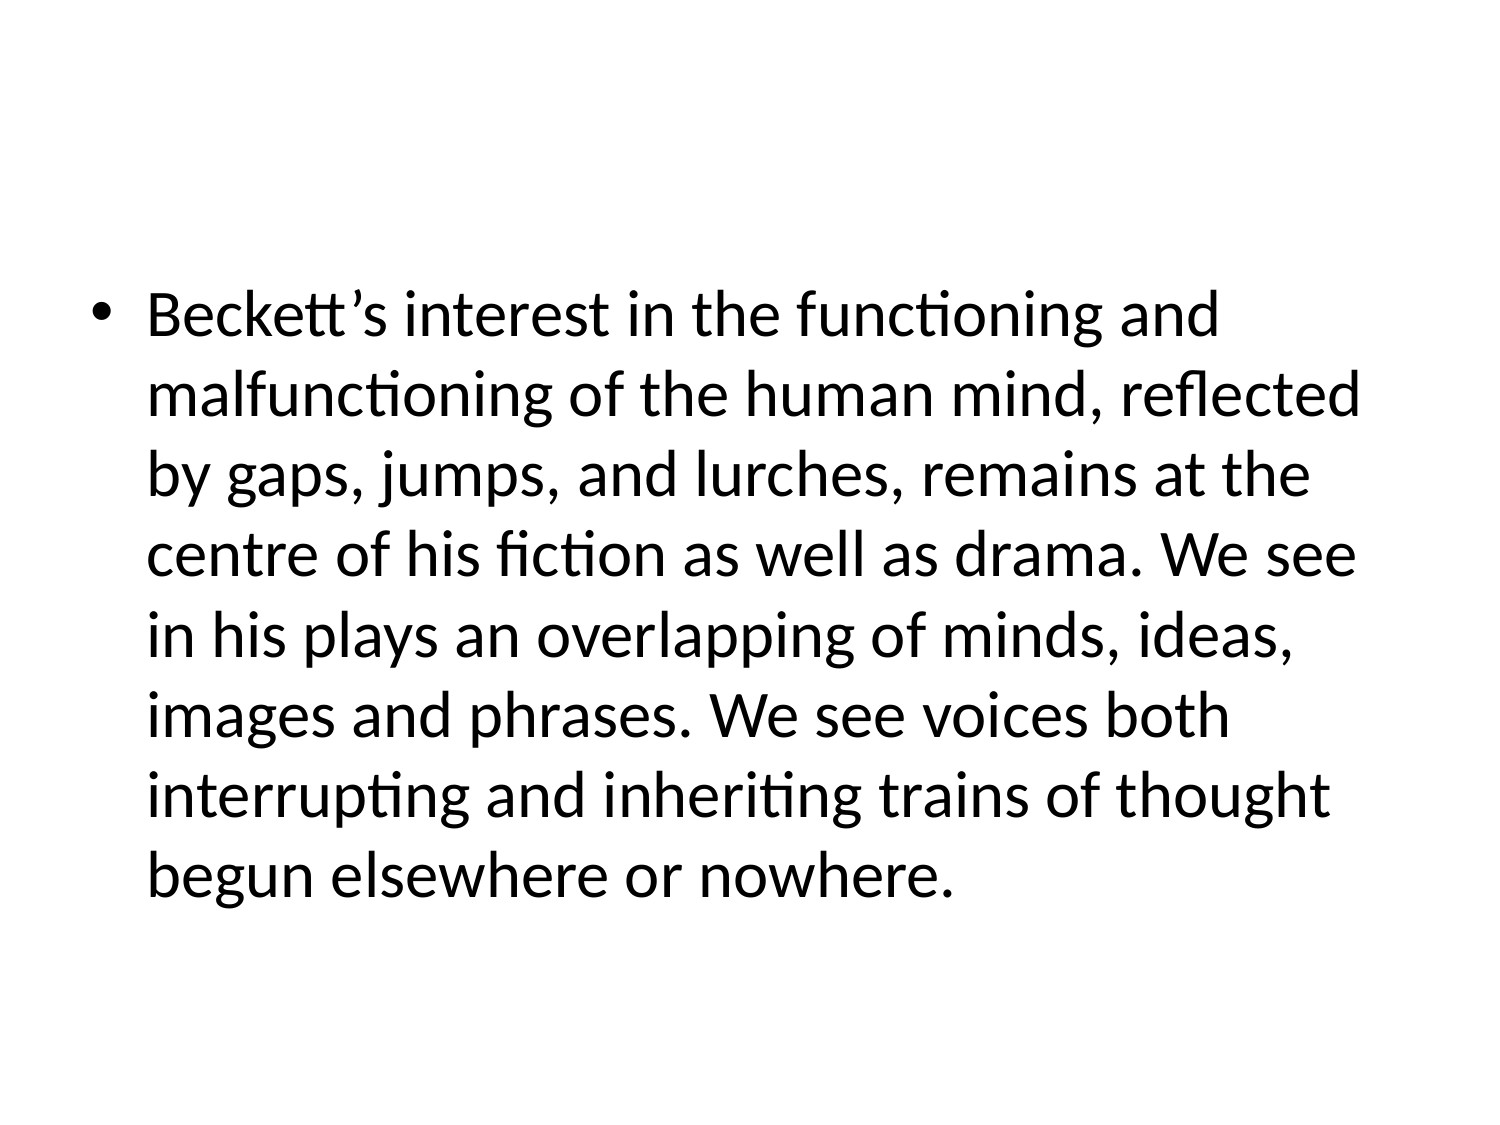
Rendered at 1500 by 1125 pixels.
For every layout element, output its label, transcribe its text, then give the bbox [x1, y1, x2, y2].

list Beckett’s interest in the functioning and malfunctioning of the human mind, reflected by gaps, jumps, and lurches, remains at the centre of his fiction as well as drama. We see in his plays an overlapping of minds, ideas, images and phrases. We see voices both interrupting and inheriting trains of thought begun elsewhere or nowhere. [75, 262, 1425, 1005]
